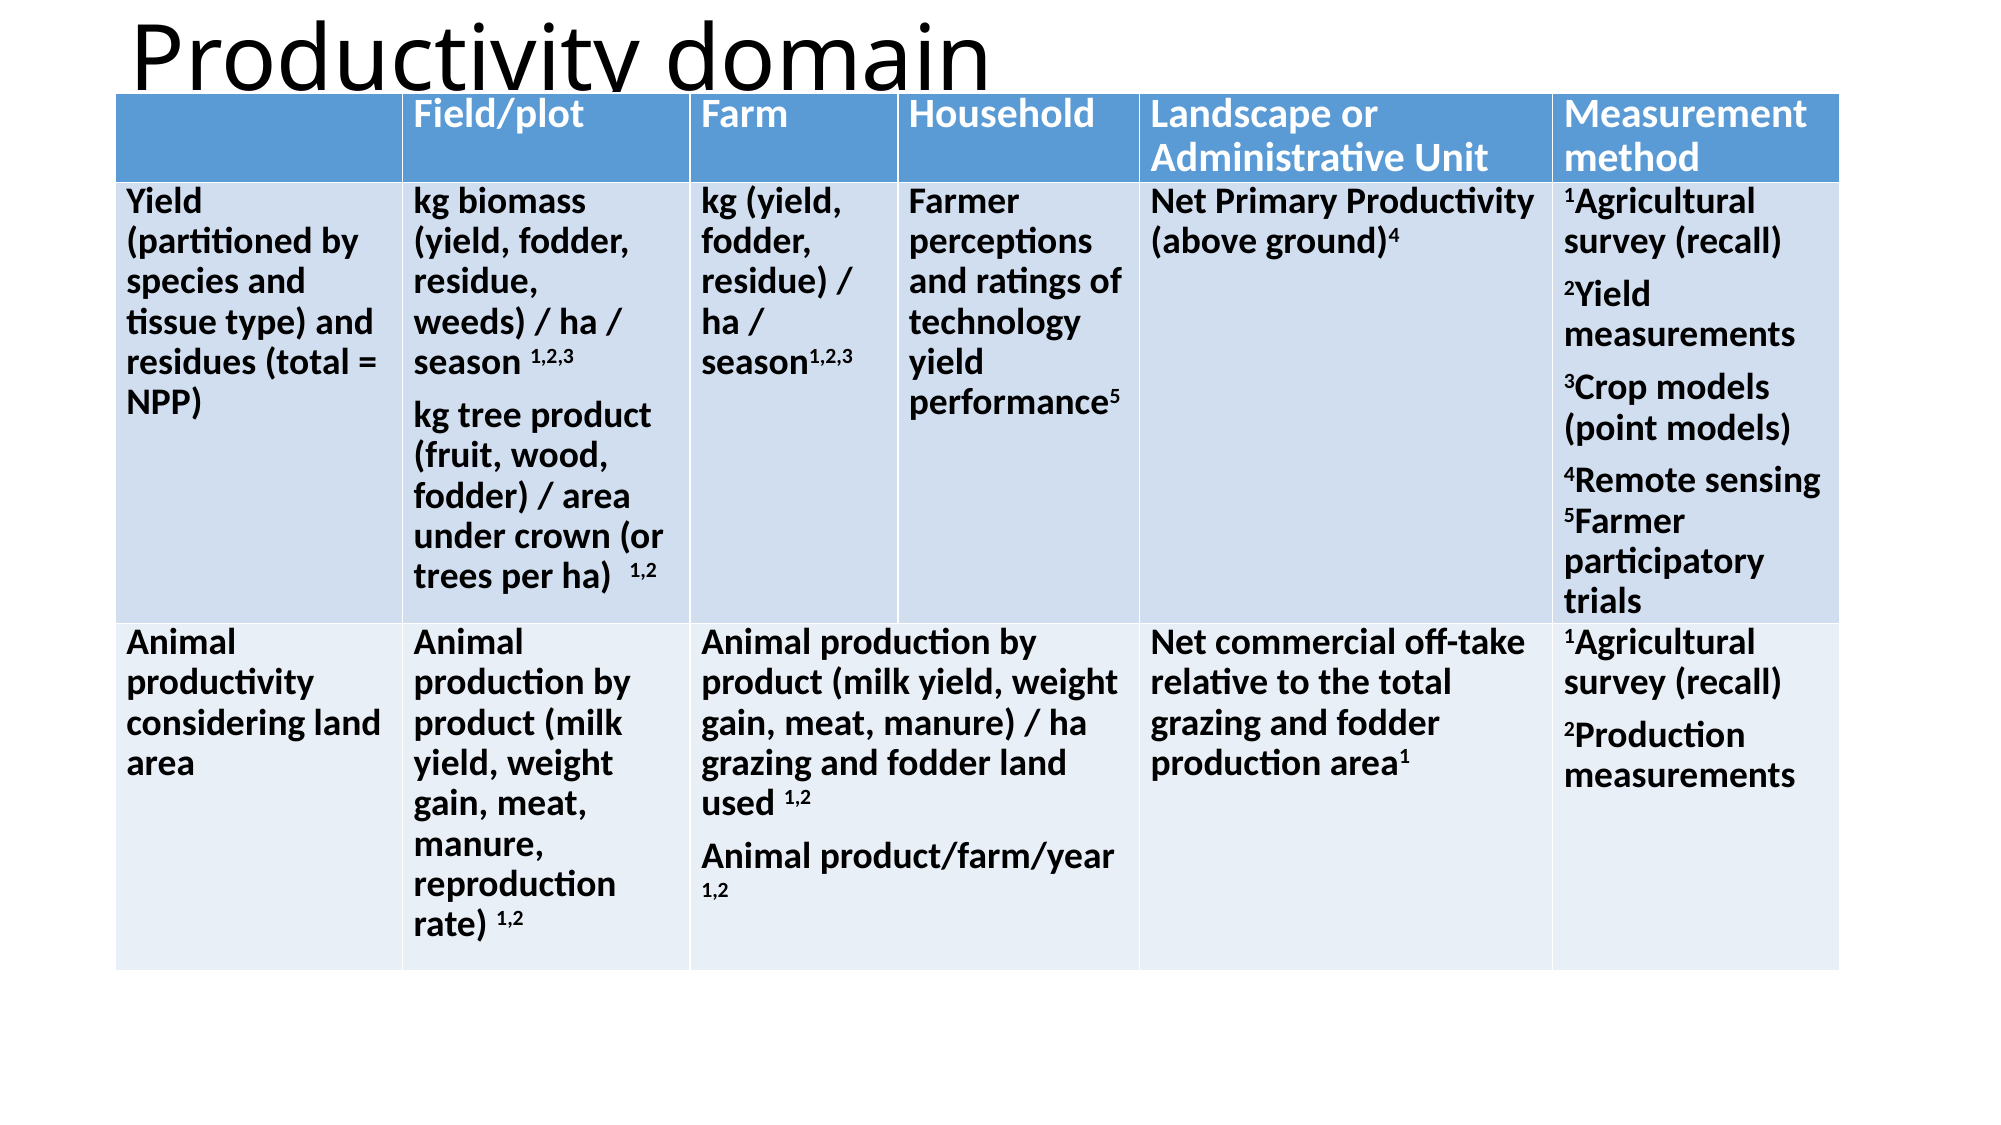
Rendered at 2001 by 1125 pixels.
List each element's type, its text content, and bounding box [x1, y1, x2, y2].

table_cell kg biomass (yield, fodder, residue, weeds) / ha / season 1,2,3 kg tree product (fruit, wood, fodder) / area under crown (or trees per ha) 1,2 [403, 183, 689, 623]
table_cell Animal production by product (milk yield, weight gain, meat, manure) / ha grazing and fodder land used 1,2 Animal product/farm/year 1,2 [691, 624, 1139, 970]
table_header Field/plot [403, 94, 689, 182]
table_cell 1Agricultural survey (recall) 2Yield measurements 3Crop models (point models) 4Remote sensing 5Farmer participatory trials [1553, 183, 1839, 623]
table_cell Animal production by product (milk yield, weight gain, meat, manure, reproduction rate) 1,2 [403, 624, 689, 970]
title Productivity domain [115, 0, 1841, 92]
table_cell Yield (partitioned by species and tissue type) and residues (total = NPP) [116, 183, 402, 623]
table_header Household [899, 94, 1139, 182]
table_cell 1Agricultural survey (recall) 2Production measurements [1553, 624, 1839, 970]
table_header Measurement method [1553, 94, 1839, 182]
table_header [116, 94, 402, 182]
table_cell Net commercial off-take relative to the total grazing and fodder production area1 [1140, 624, 1552, 970]
table_header Farm [691, 94, 897, 182]
table_header Landscape or Administrative Unit [1140, 94, 1552, 182]
table_cell Net Primary Productivity (above ground)4 [1140, 183, 1552, 623]
table_cell Farmer perceptions and ratings of technology yield performance5 [899, 183, 1139, 623]
table_cell Animal productivity considering land area [116, 624, 402, 970]
table_cell kg (yield, fodder, residue) / ha / season1,2,3 [691, 183, 897, 623]
